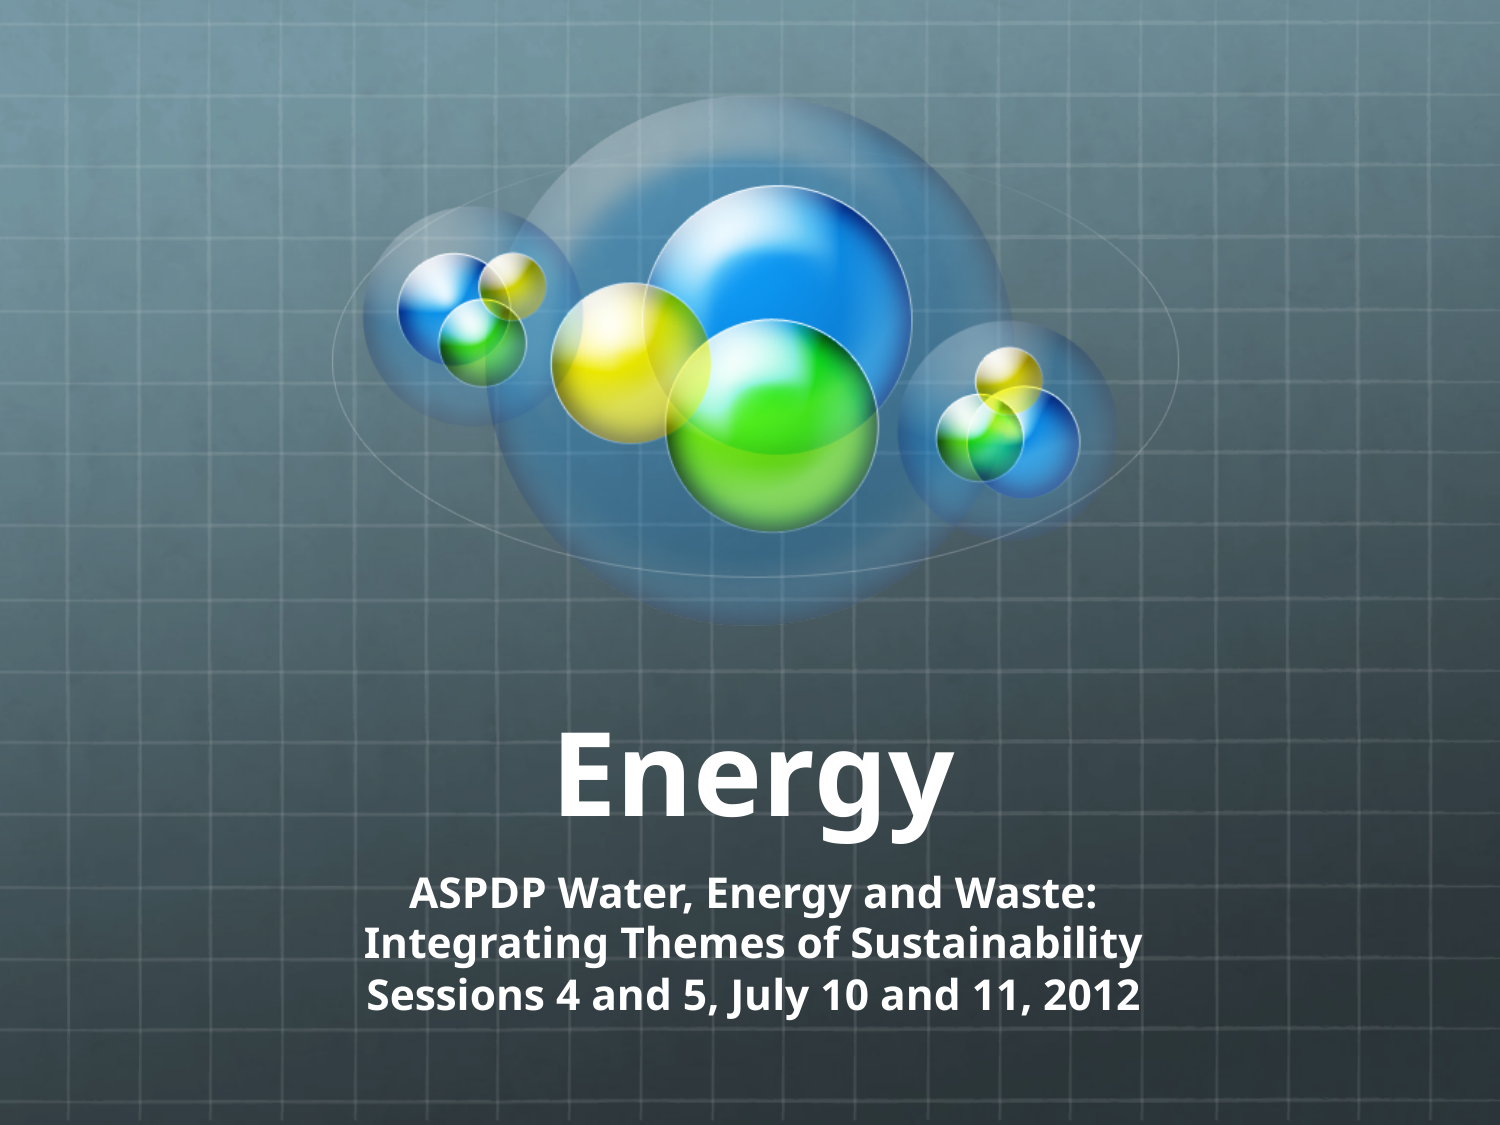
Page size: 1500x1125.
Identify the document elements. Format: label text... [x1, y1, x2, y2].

subtitle ASPDP Water, Energy and Waste: Integrating Themes of Sustainability Sessions 4 and 5, July 10 and 11, 2012 [134, 858, 1372, 1028]
title Energy [134, 681, 1372, 848]
picture [0, 0, 1500, 1125]
